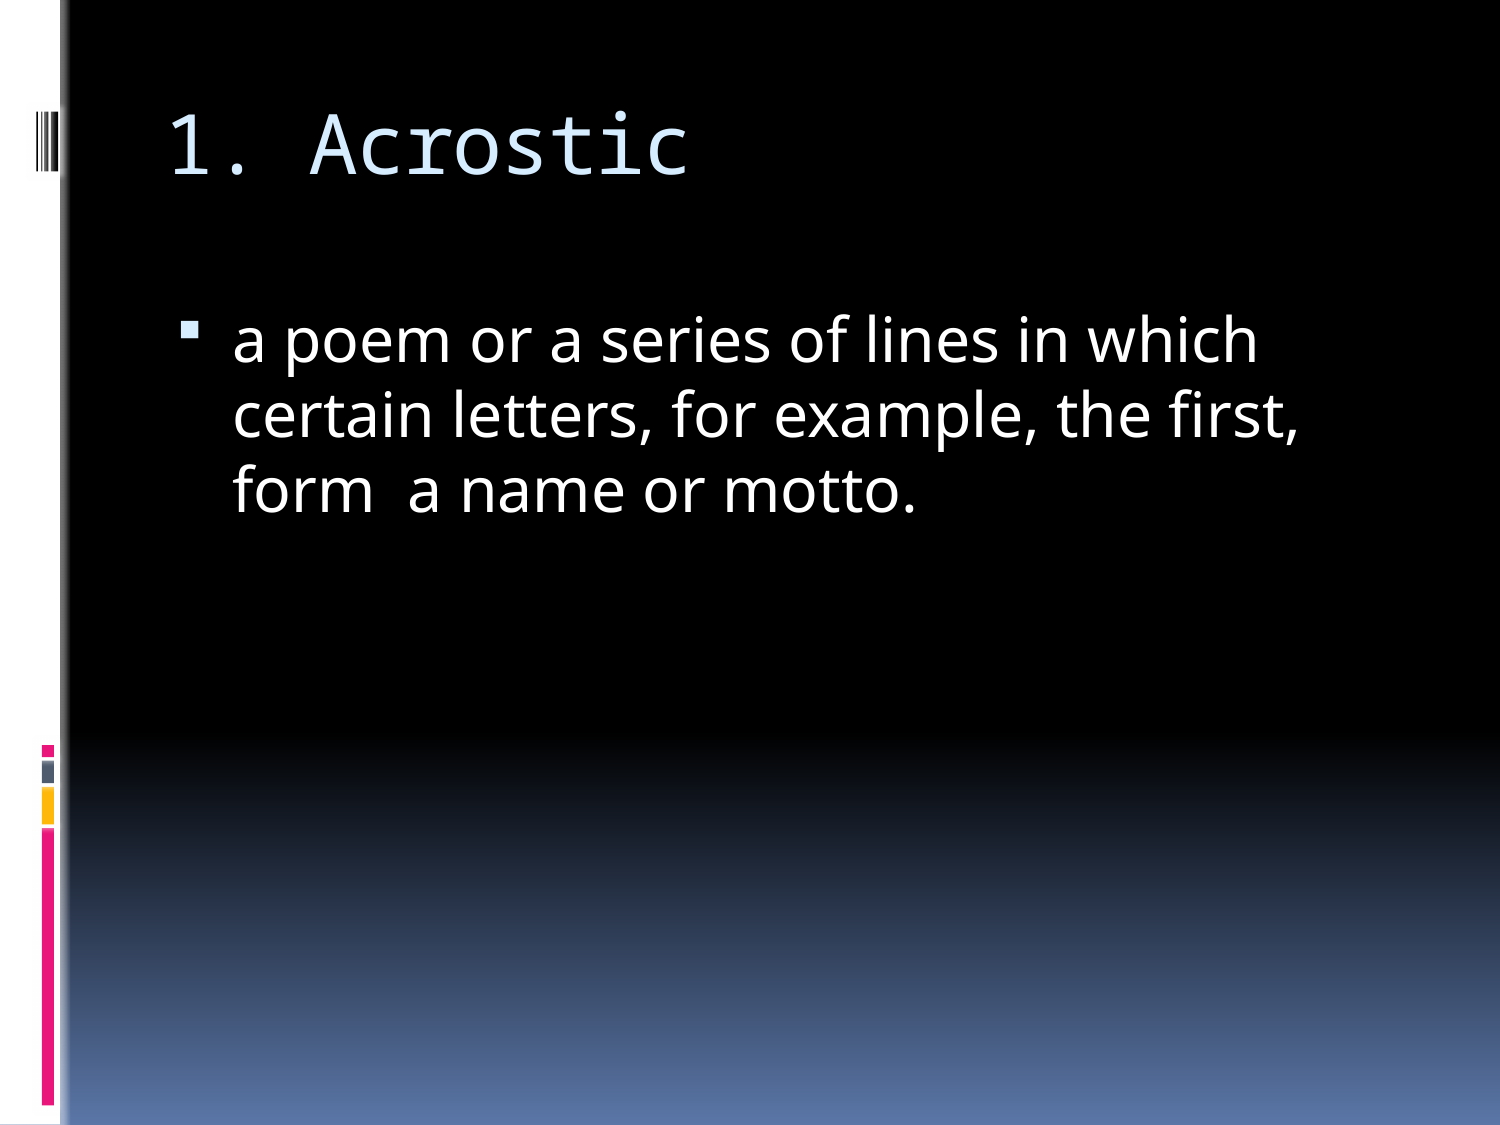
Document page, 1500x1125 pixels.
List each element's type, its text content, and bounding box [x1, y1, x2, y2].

list a poem or a series of lines in which certain letters, for example, the first, form a name or motto. [150, 292, 1425, 1043]
title 1. Acrostic [150, 83, 1425, 234]
